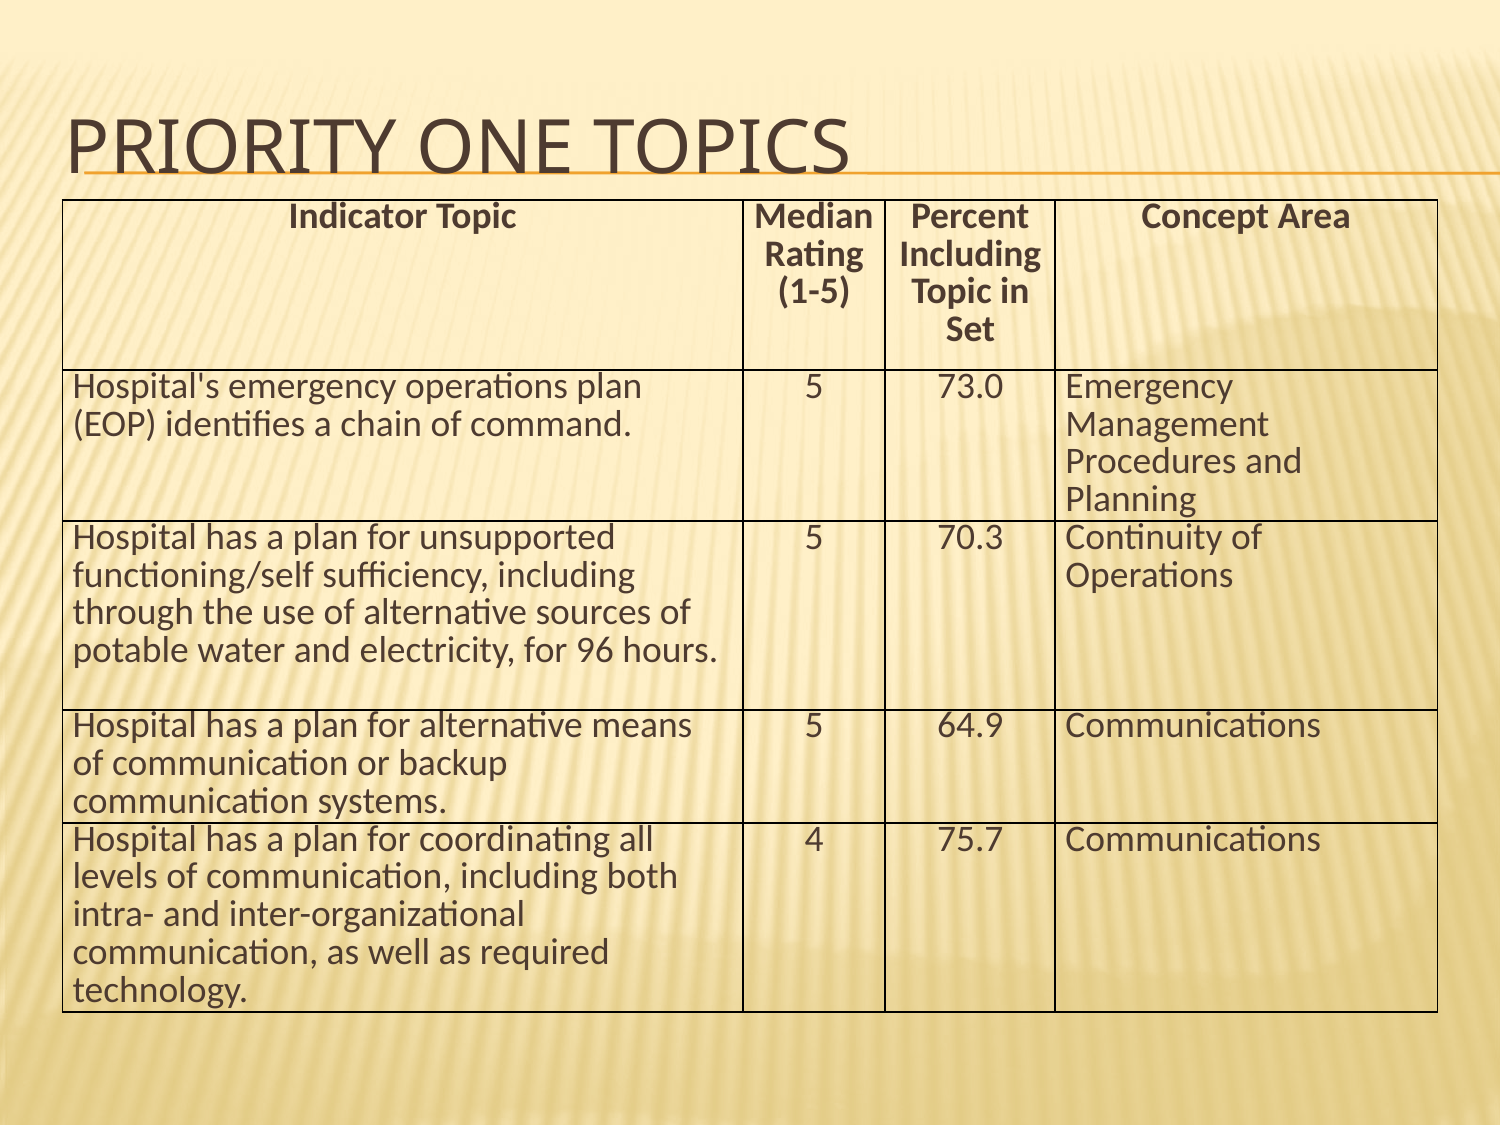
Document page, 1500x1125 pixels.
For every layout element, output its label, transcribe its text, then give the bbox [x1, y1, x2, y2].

table_cell Communications [1056, 711, 1437, 822]
table_cell 73.0 [886, 371, 1054, 520]
table_header Median Rating (1-5) [744, 213, 884, 369]
table_cell Hospital has a plan for unsupported functioning/self sufficiency, including through the use of alternative sources of potable water and electricity, for 96 hours. [63, 522, 742, 709]
table_header Concept Area [1056, 213, 1437, 369]
table_cell Continuity of Operations [1056, 522, 1437, 709]
table_cell 70.3 [886, 522, 1054, 709]
table_cell Hospital has a plan for coordinating all levels of communication, including both intra- and inter-organizational communication, as well as required technology. [63, 824, 742, 1011]
table_cell Communications [1056, 824, 1437, 1011]
table_cell 5 [744, 522, 884, 709]
table_cell 5 [744, 371, 884, 520]
table_cell Hospital's emergency operations plan (EOP) identifies a chain of command. [63, 371, 742, 520]
title Priority one topics [50, 75, 1475, 213]
table_header Percent Including Topic in Set [886, 213, 1054, 369]
table_cell 4 [744, 824, 884, 1011]
table_cell Hospital has a plan for alternative means of communication or backup communication systems. [63, 711, 742, 822]
table_cell Emergency Management Procedures and Planning [1056, 371, 1437, 520]
table_header Indicator Topic [63, 213, 742, 369]
table_cell 5 [744, 711, 884, 822]
table_cell 75.7 [886, 824, 1054, 1011]
table_cell 64.9 [886, 711, 1054, 822]
